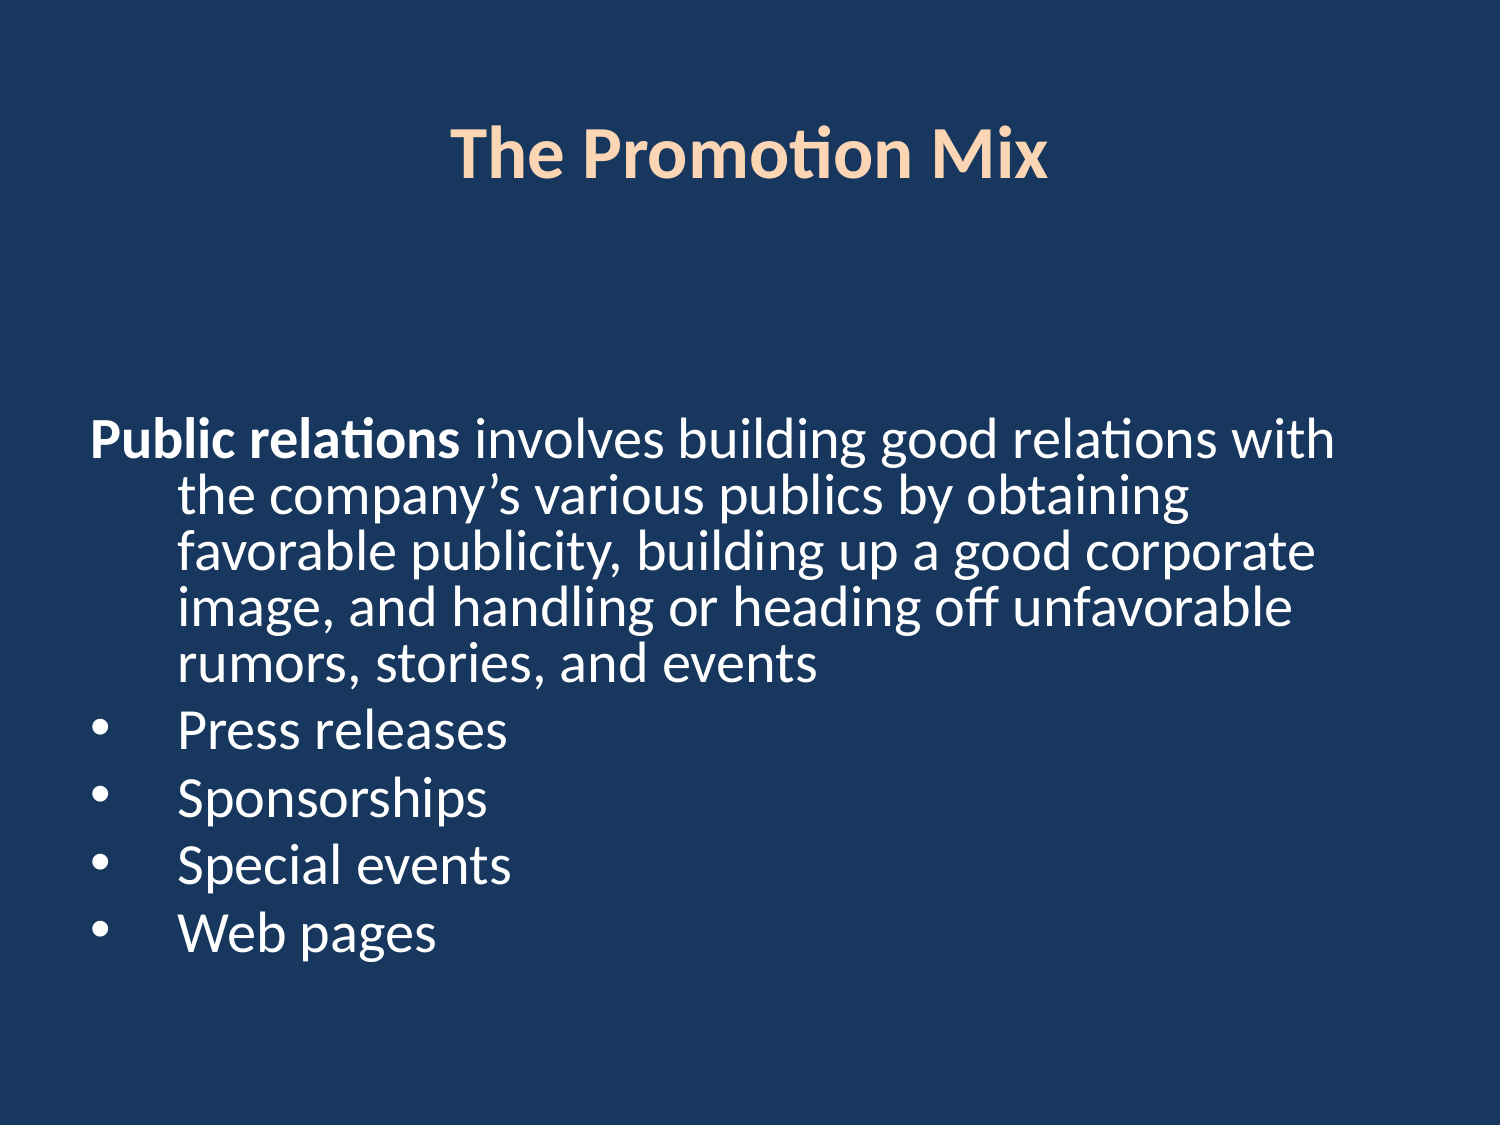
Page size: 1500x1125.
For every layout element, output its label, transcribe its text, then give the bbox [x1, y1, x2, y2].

title The Promotion Mix [112, 62, 1388, 250]
list Public relations involves building good relations with the company’s various publics by obtaining favorable publicity, building up a good corporate image, and handling or heading off unfavorable rumors, stories, and events Press releases Sponsorships Special events Web pages [75, 324, 1388, 1000]
